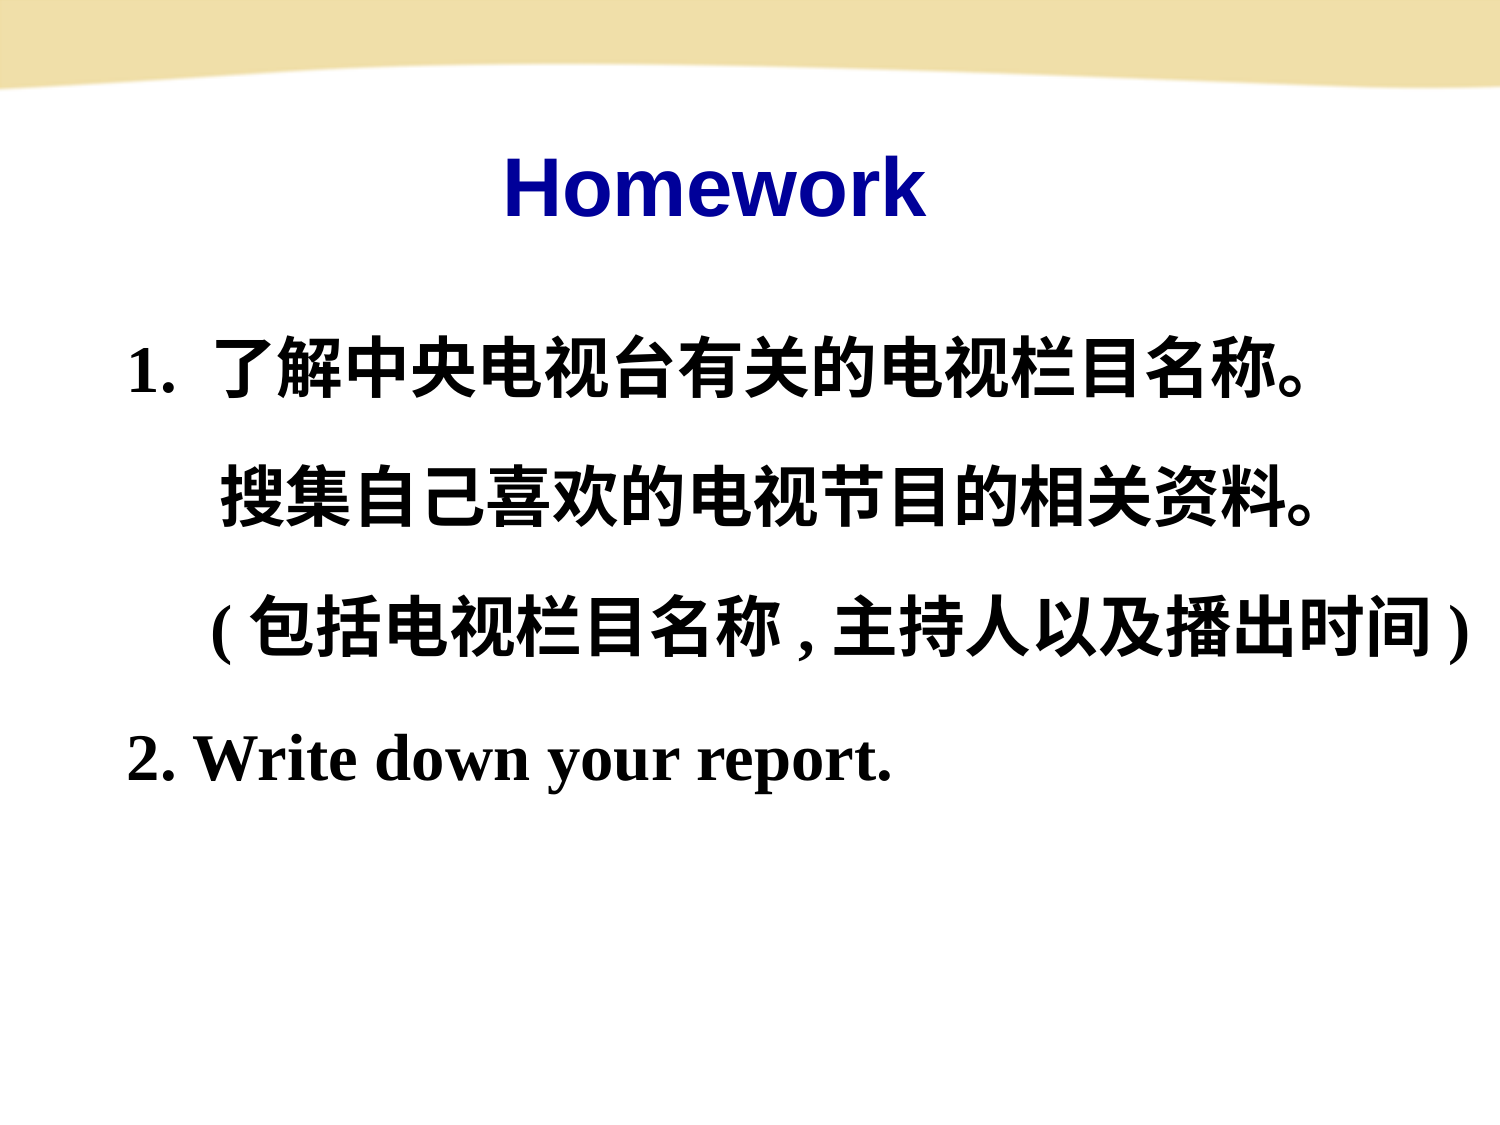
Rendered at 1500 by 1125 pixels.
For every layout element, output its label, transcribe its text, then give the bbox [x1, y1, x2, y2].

text_box 1. 了解中央电视台有关的电视栏目名称。 搜集自己喜欢的电视节目的相关资料。 (包括电视栏目名称,主持人以及播出时间) 2. Write down your report. [112, 302, 1412, 834]
picture [0, 0, 1500, 1125]
text_box Homework [383, 125, 1069, 241]
